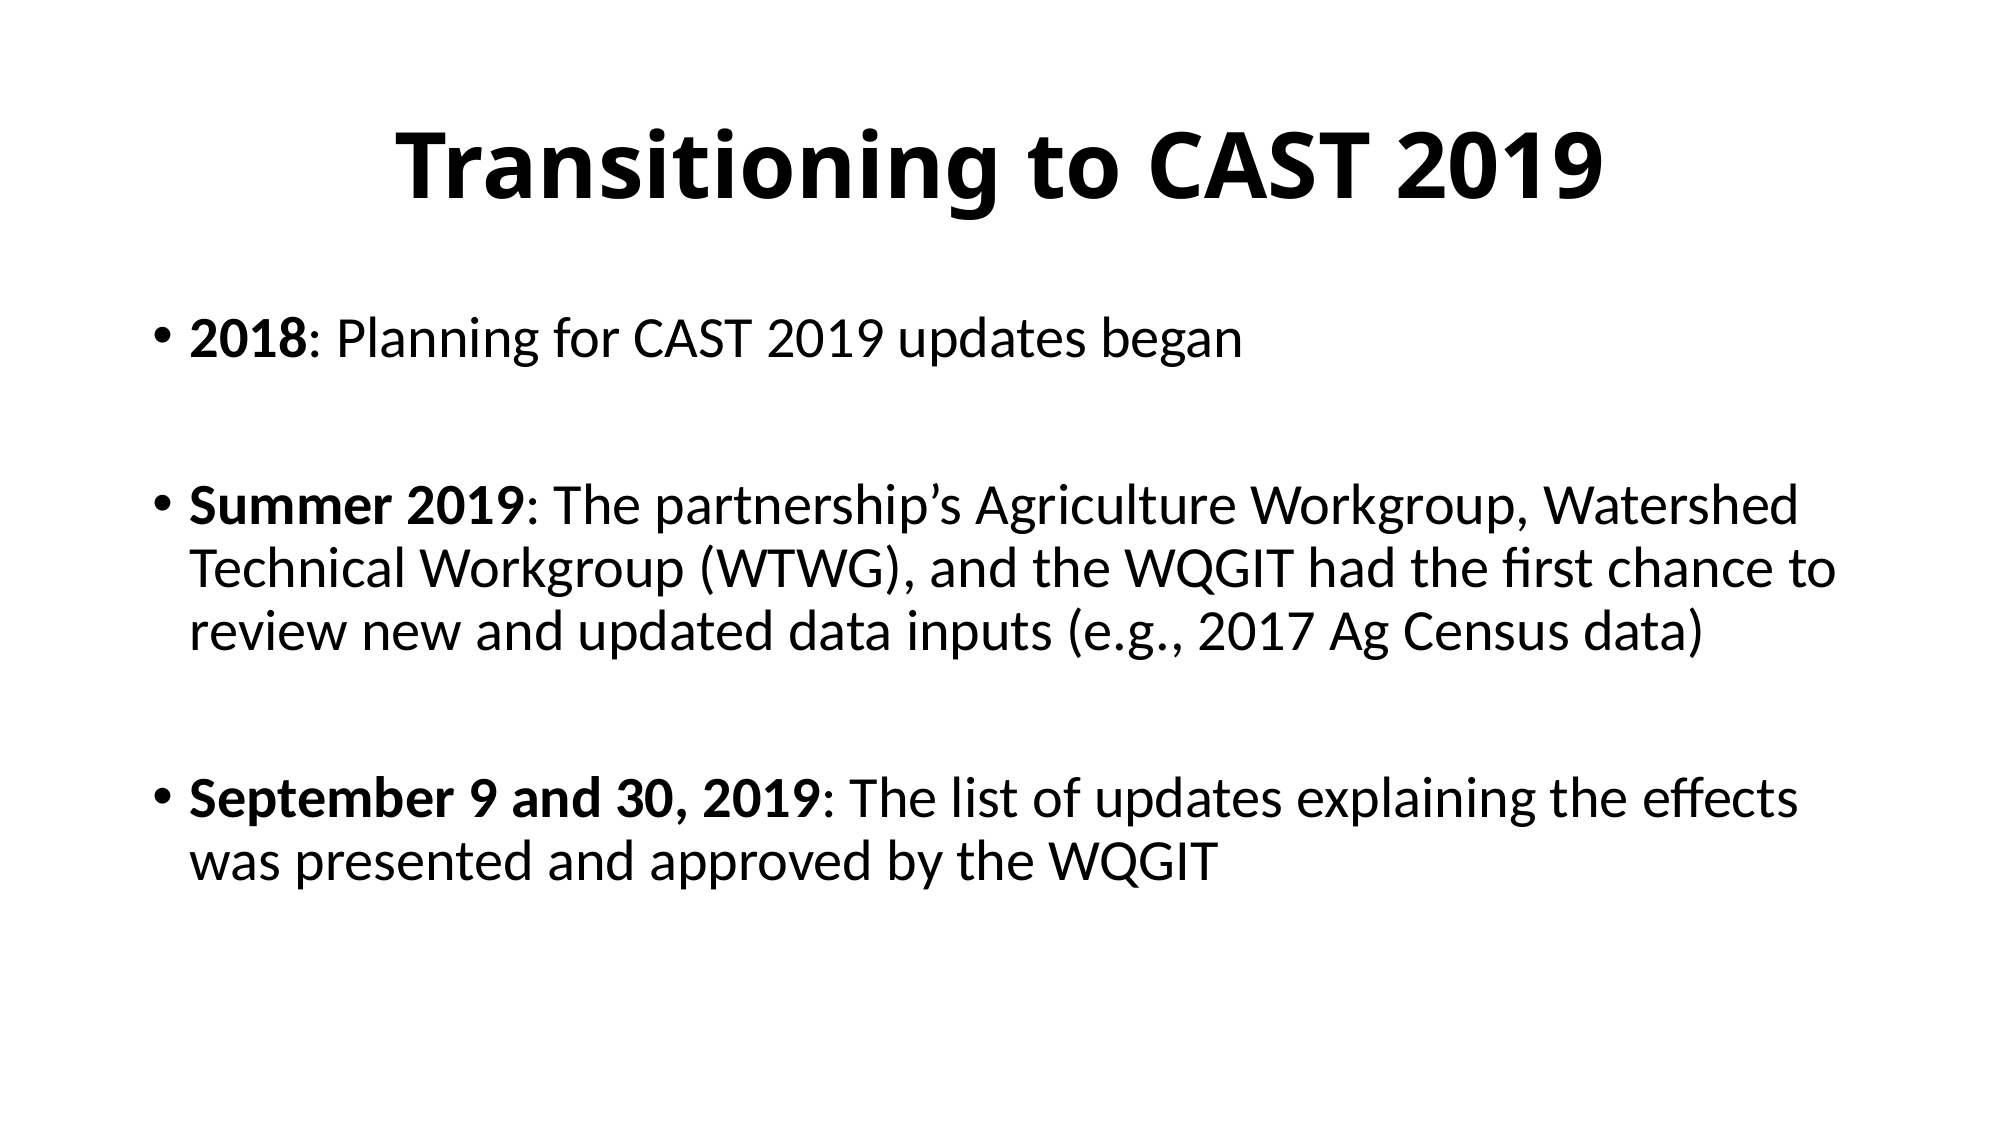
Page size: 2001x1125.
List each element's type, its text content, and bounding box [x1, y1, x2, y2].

title Transitioning to CAST 2019 [137, 59, 1863, 278]
list 2018: Planning for CAST 2019 updates began Summer 2019: The partnership’s Agriculture Workgroup, Watershed Technical Workgroup (WTWG), and the WQGIT had the first chance to review new and updated data inputs (e.g., 2017 Ag Census data) September 9 and 30, 2019: The list of updates explaining the effects was presented and approved by the WQGIT [137, 299, 1863, 1014]
